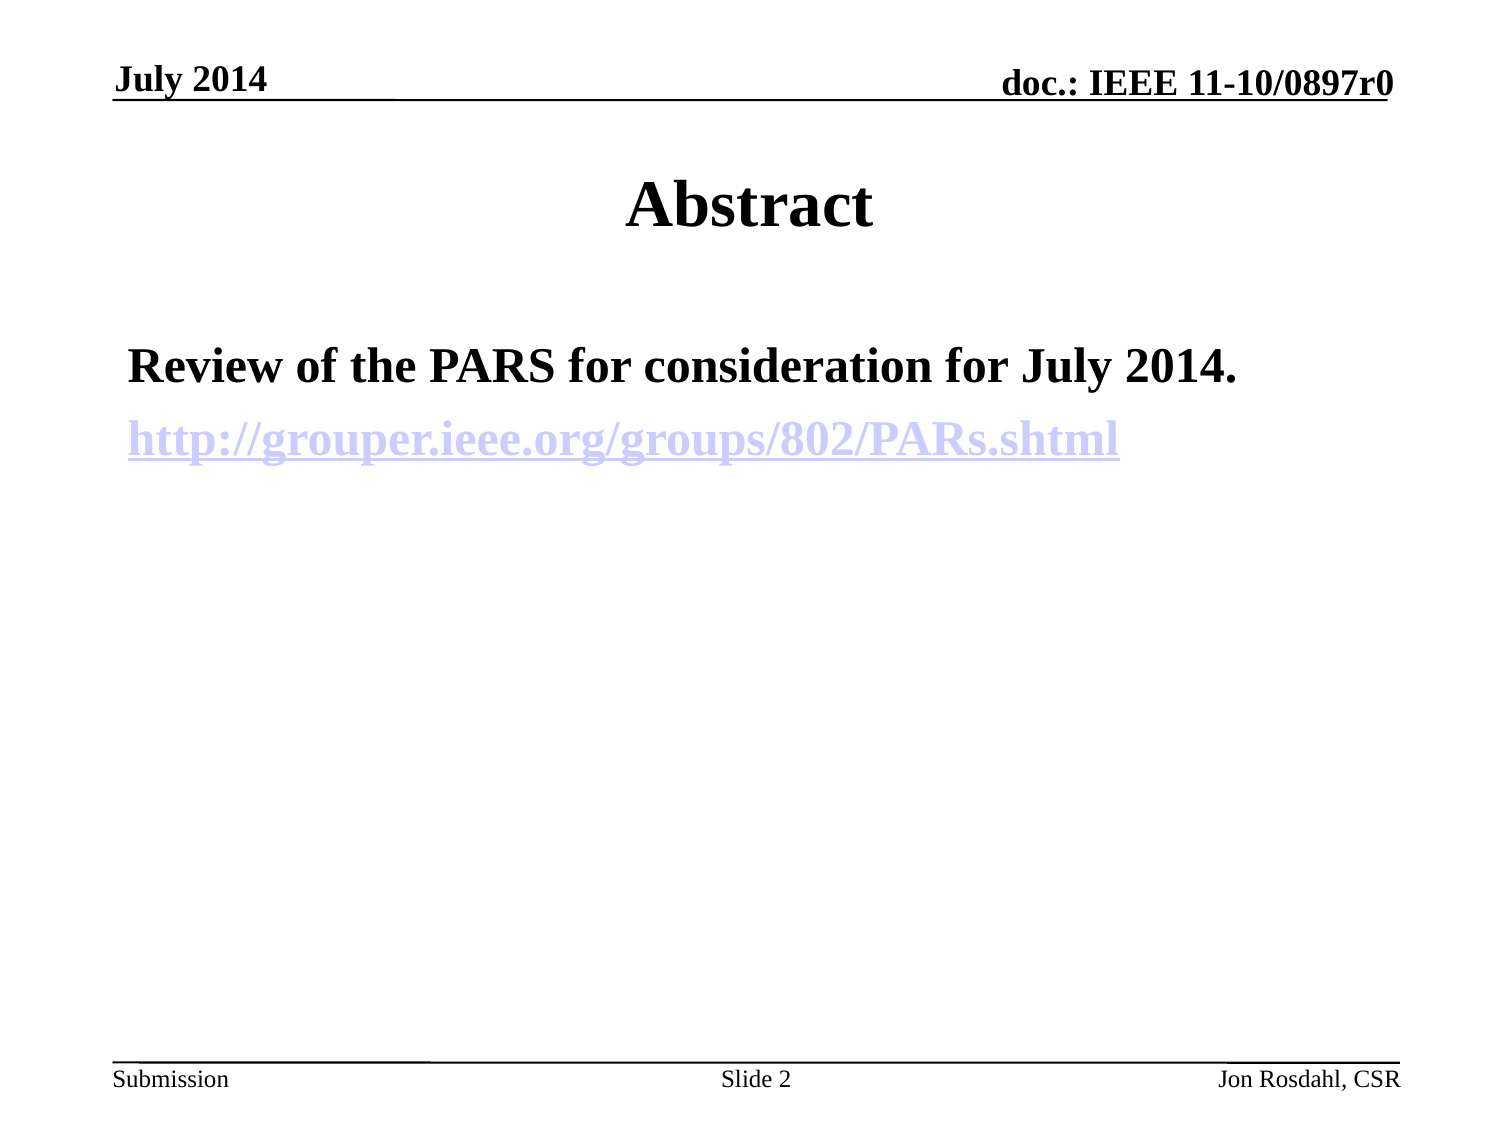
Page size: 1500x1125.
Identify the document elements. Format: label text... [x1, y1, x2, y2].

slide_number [114, 54, 540, 100]
footer Jon Rosdahl, CSR [902, 1061, 1402, 1093]
slide_number Slide 2 [712, 1061, 800, 1123]
title Abstract [112, 112, 1388, 288]
list Review of the PARS for consideration for July 2014. http://grouper.ieee.org/groups/802/PARs.shtml [112, 324, 1388, 1001]
